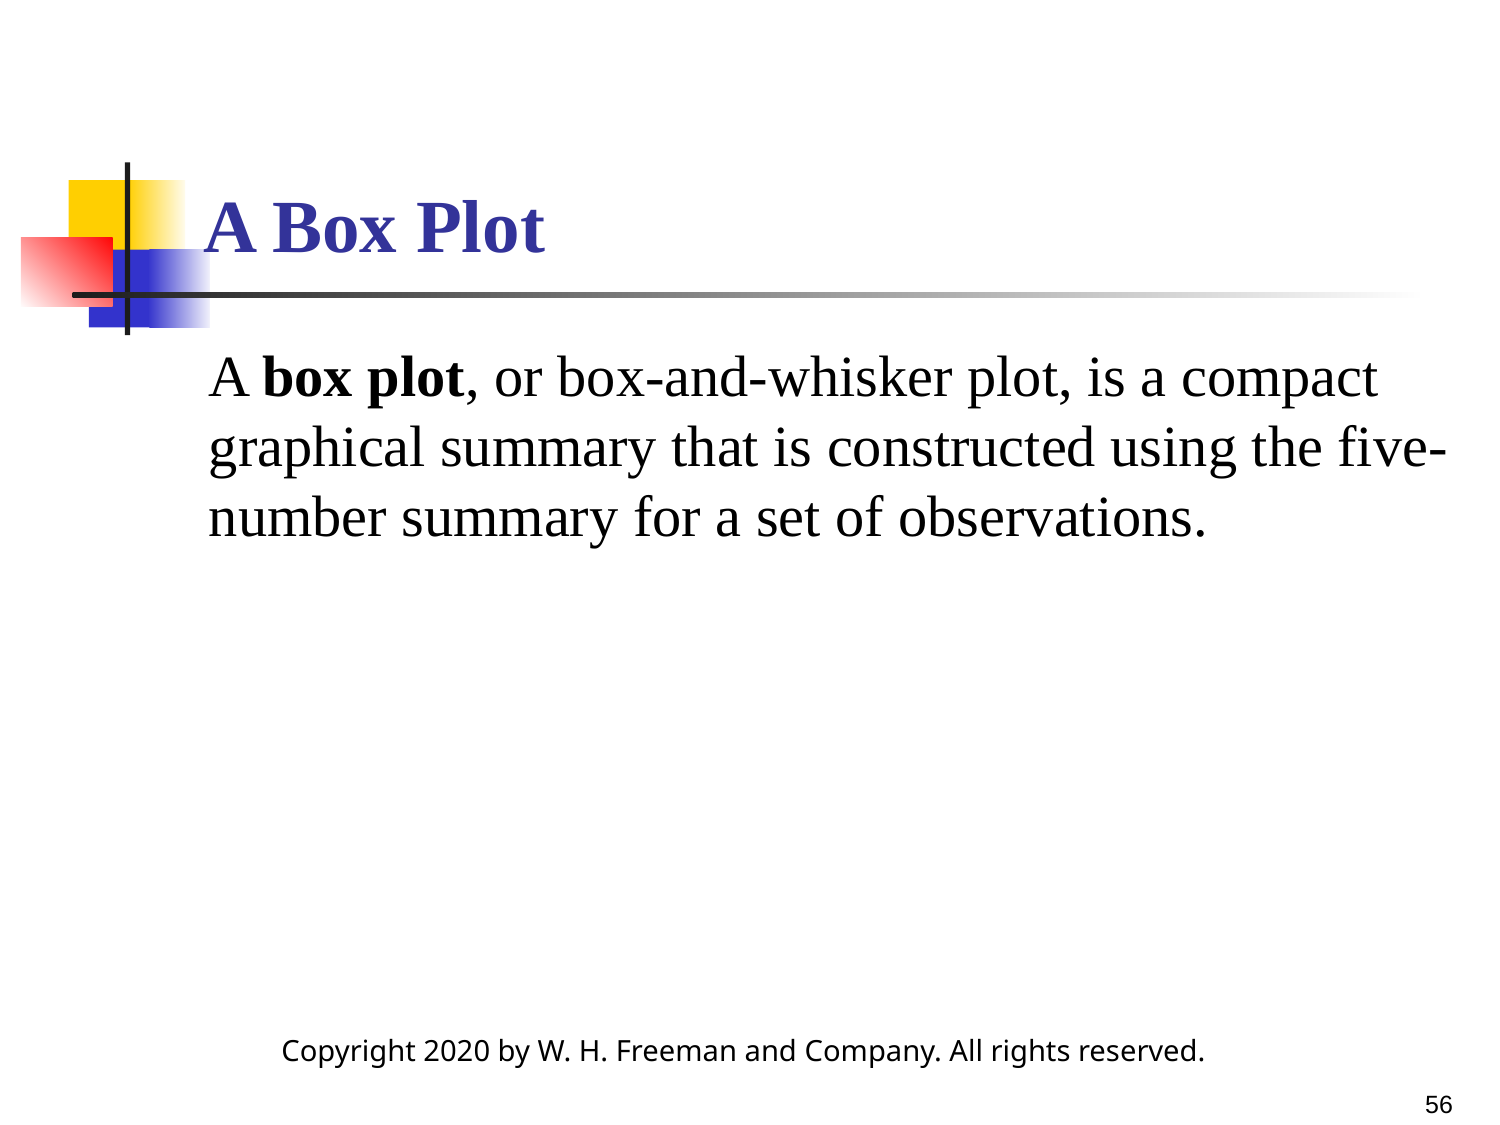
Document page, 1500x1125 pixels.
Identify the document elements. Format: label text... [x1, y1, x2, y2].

title A Box Plot [188, 35, 1468, 275]
list A box plot, or box-and-whisker plot, is a compact graphical summary that is constructed using the five-number summary for a set of observations. [193, 331, 1469, 1006]
